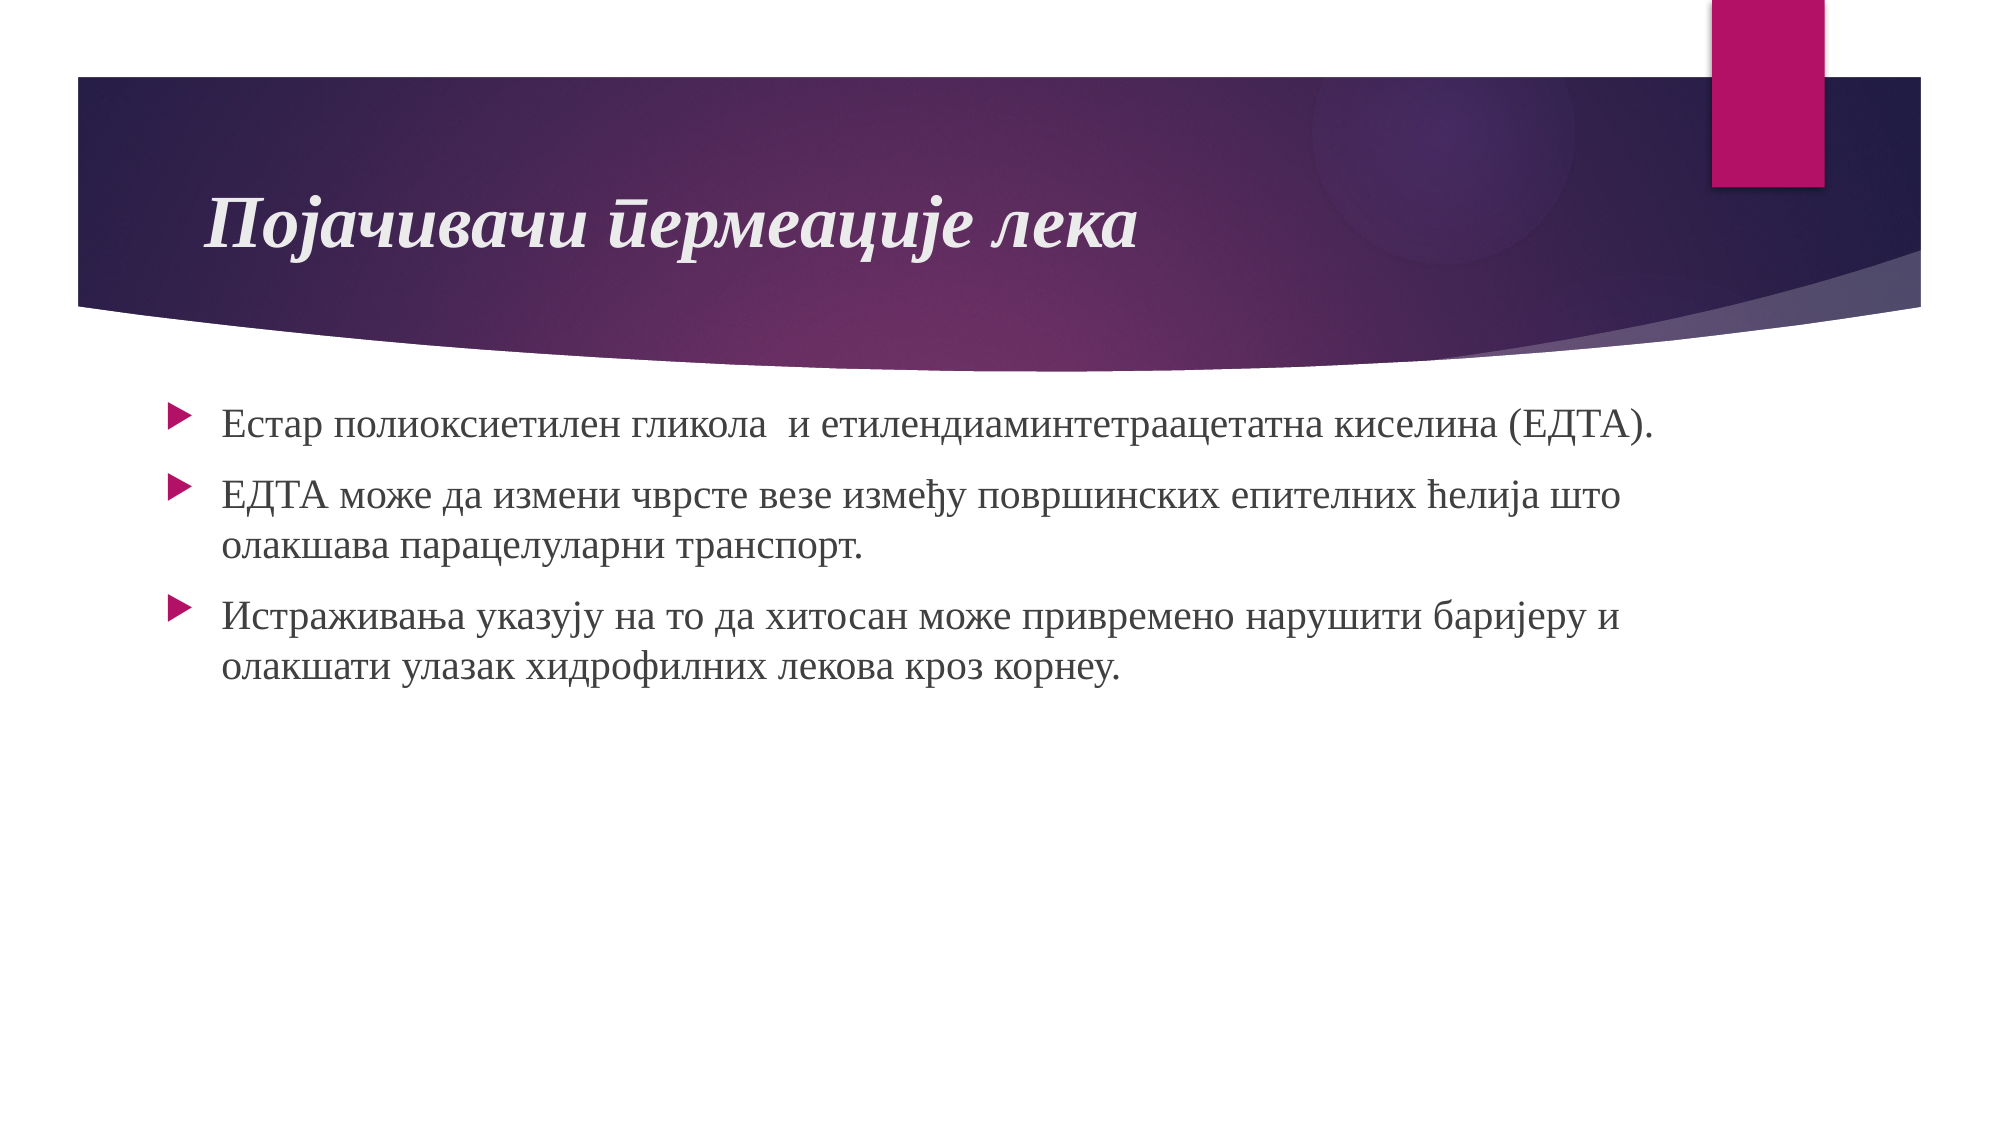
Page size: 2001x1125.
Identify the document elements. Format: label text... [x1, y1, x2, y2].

title Појачивачи пермеације лека [189, 159, 1627, 276]
list Естар полиоксиетилен гликола и етилендиаминтетраацетатна киселина (ЕДТА). ЕДТА може да измени чврсте везе између површинских епителних ћелија што олакшава парацелуларни транспорт. Истраживања указују на то да хитосан може привремено нарушити баријеру и олакшати улазак хидрофилних лекова кроз корнеу. [149, 388, 1709, 950]
